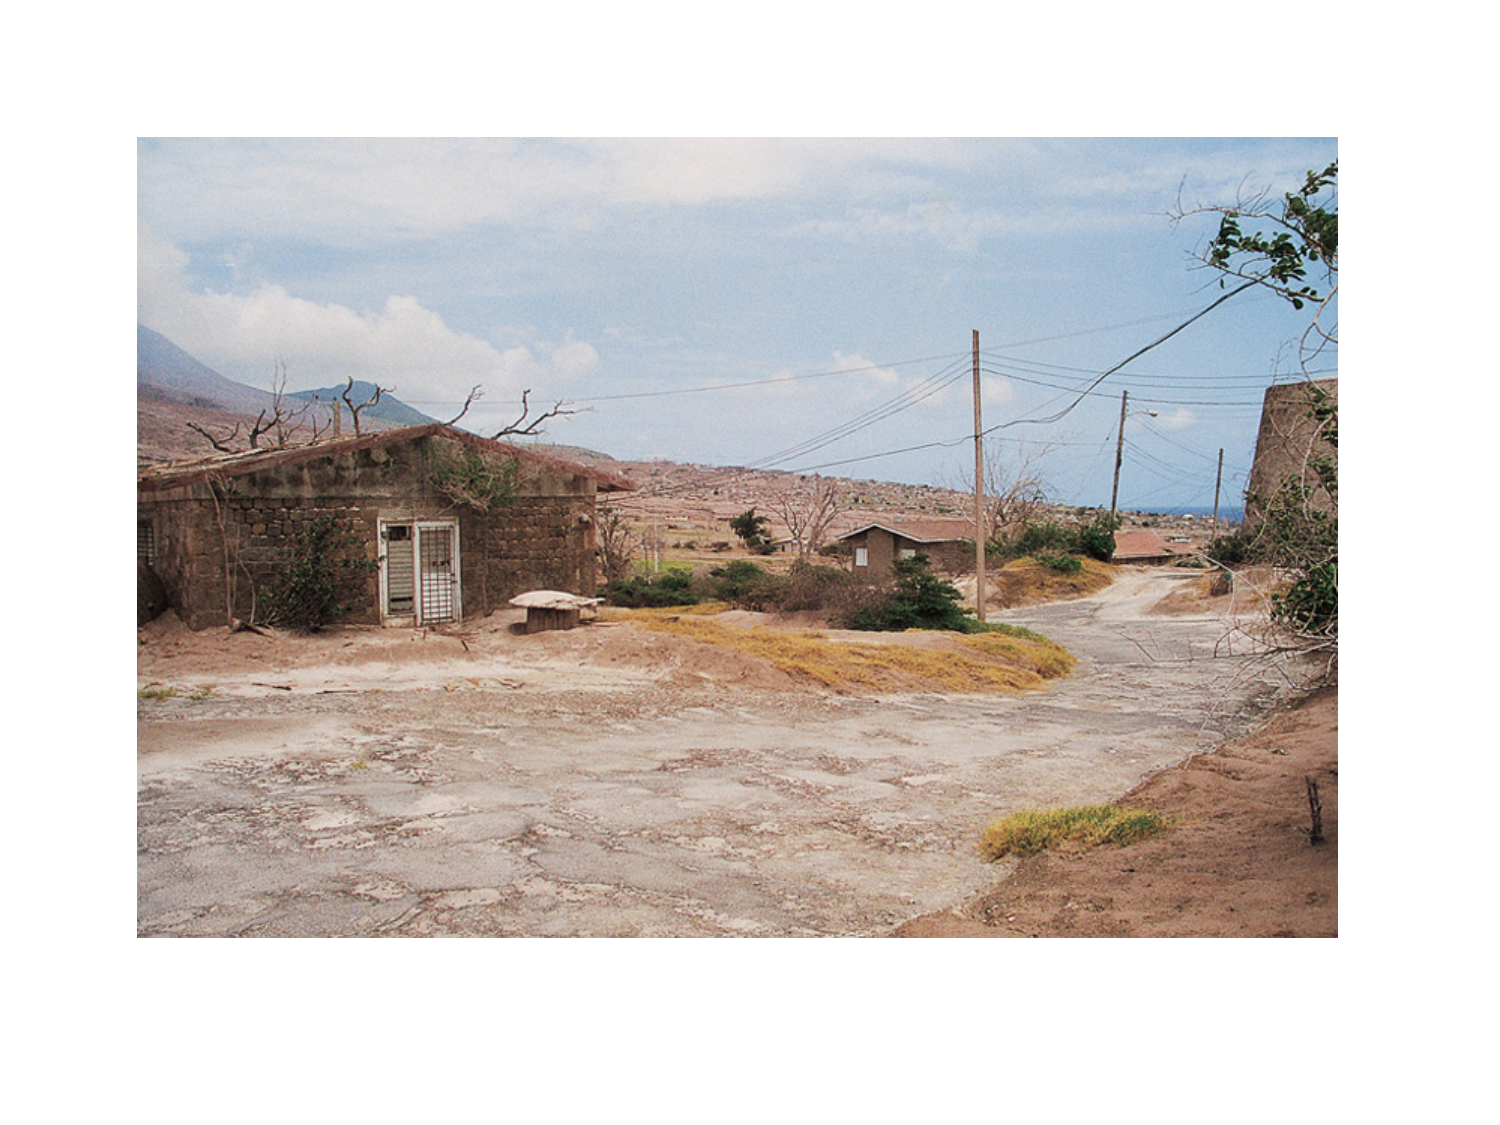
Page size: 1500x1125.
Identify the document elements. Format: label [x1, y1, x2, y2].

picture [137, 137, 1338, 938]
